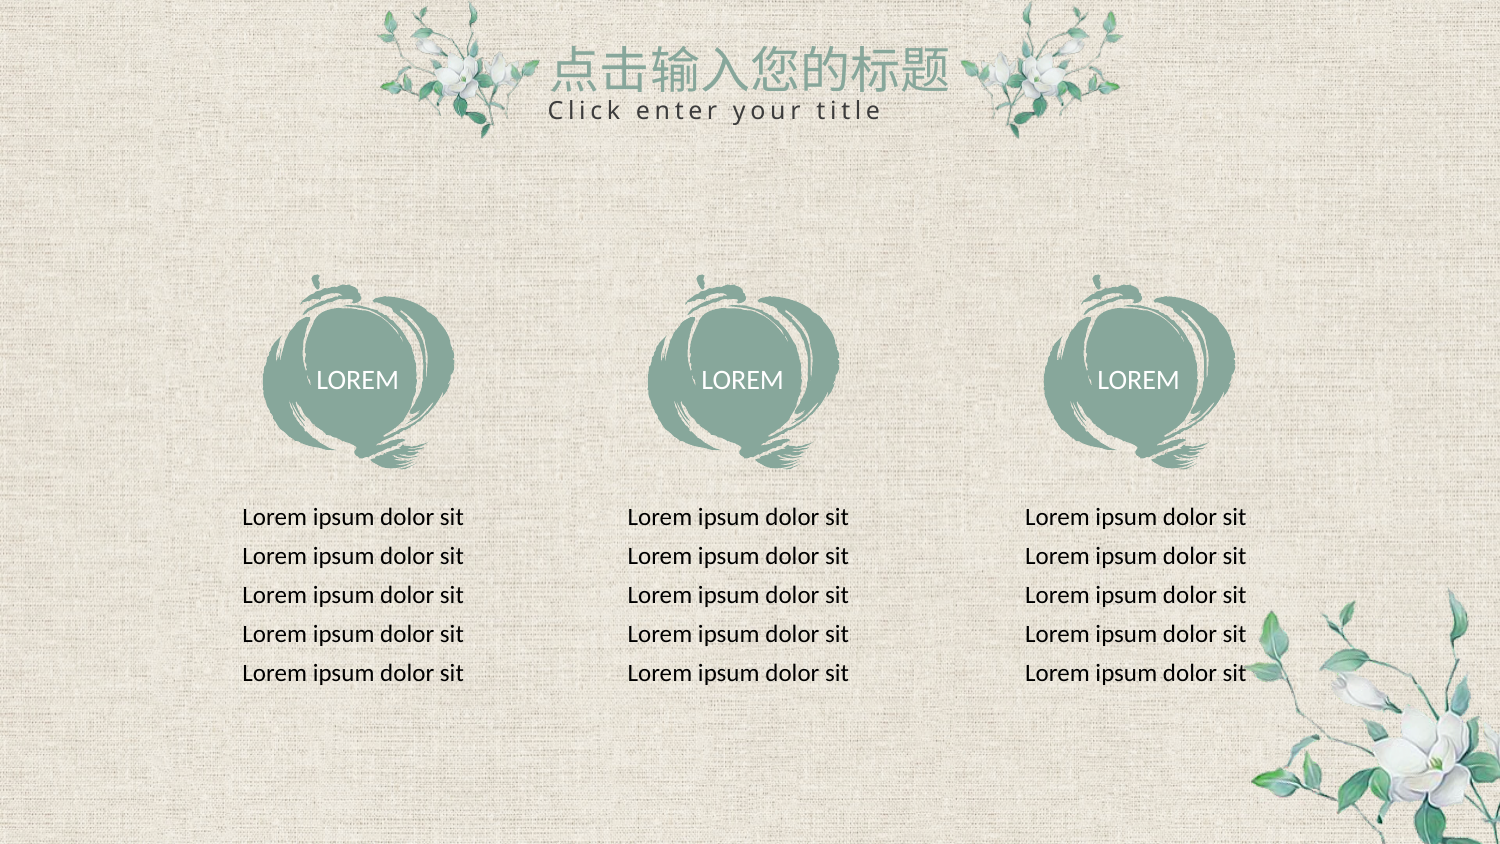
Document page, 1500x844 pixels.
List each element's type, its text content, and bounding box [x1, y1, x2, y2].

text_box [645, 274, 840, 470]
text_box Lorem ipsum dolor sit Lorem ipsum dolor sit Lorem ipsum dolor sit Lorem ipsum dolor sit Lorem ipsum dolor sit [627, 491, 875, 736]
text_box Lorem ipsum dolor sit Lorem ipsum dolor sit Lorem ipsum dolor sit Lorem ipsum dolor sit Lorem ipsum dolor sit [1025, 491, 1272, 736]
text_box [260, 274, 455, 470]
picture [0, 0, 1500, 844]
text_box Lorem ipsum dolor sit Lorem ipsum dolor sit Lorem ipsum dolor sit Lorem ipsum dolor sit Lorem ipsum dolor sit [242, 491, 489, 736]
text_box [1041, 274, 1236, 470]
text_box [374, 0, 1125, 140]
